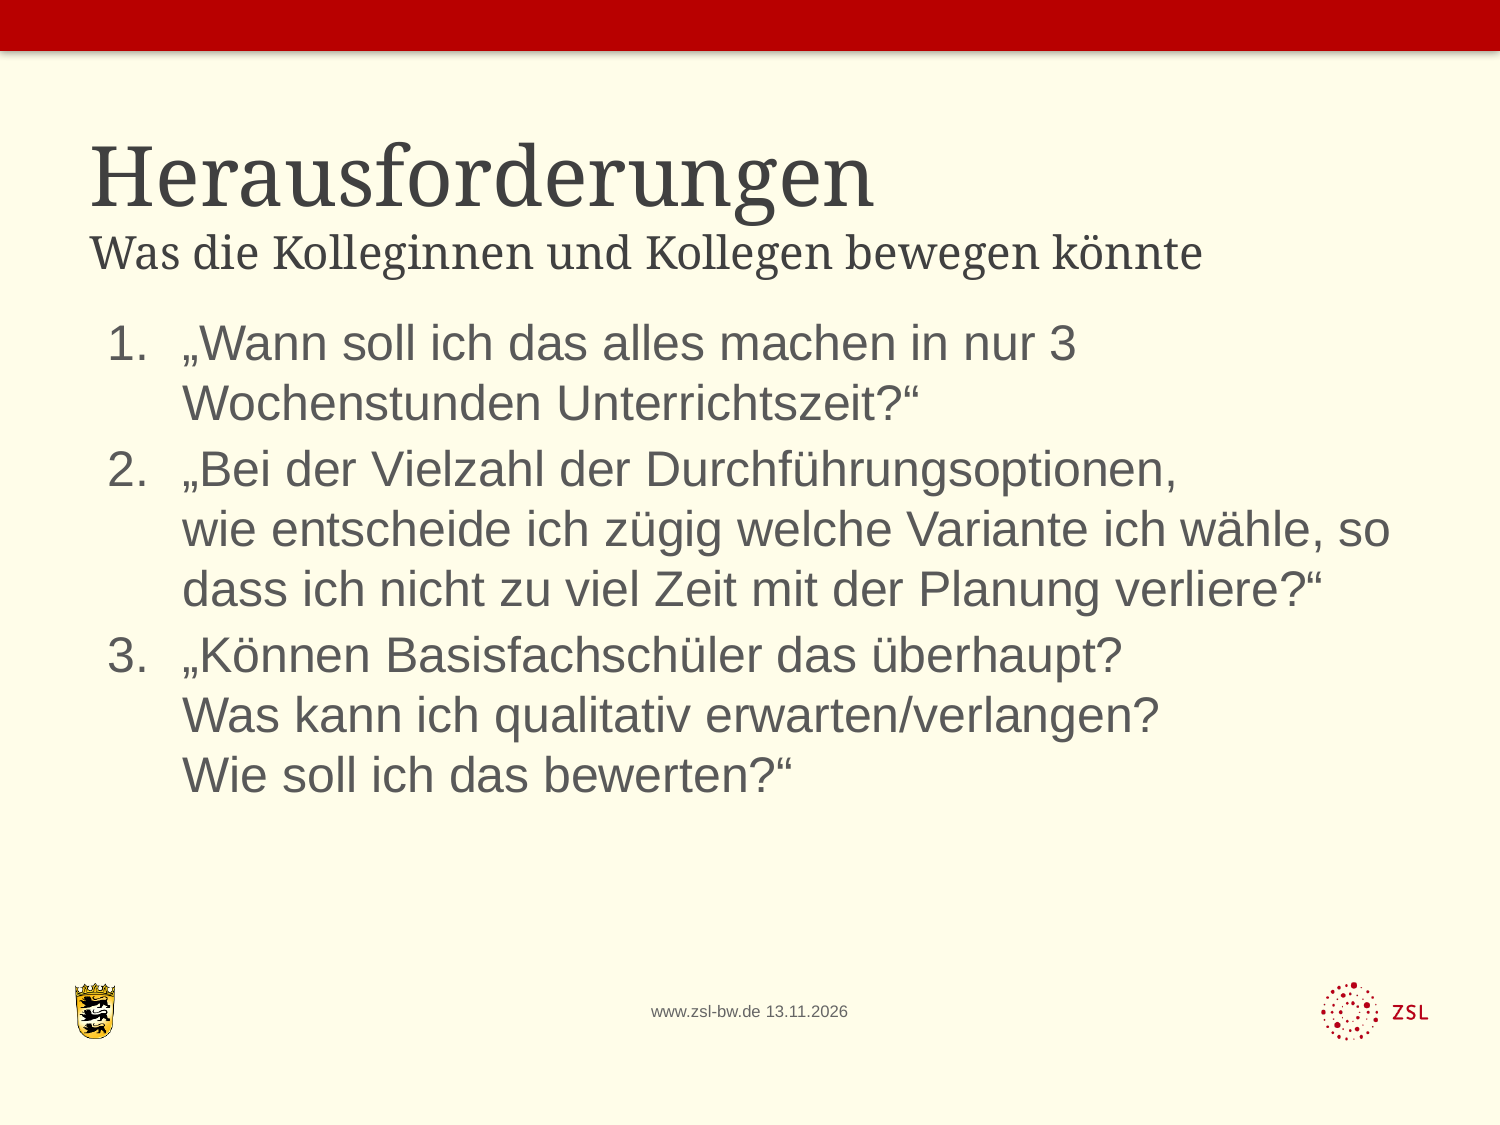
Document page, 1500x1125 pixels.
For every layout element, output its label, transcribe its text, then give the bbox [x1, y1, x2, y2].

picture [1320, 981, 1429, 1041]
title Herausforderungen Was die Kolleginnen und Kollegen bewegen könnte [75, 113, 1425, 289]
picture [73, 981, 117, 1041]
list „Wann soll ich das alles machen in nur 3 Wochenstunden Unterrichtszeit?“ „Bei der Vielzahl der Durchführungsoptionen, wie entscheide ich zügig welche Variante ich wähle, so dass ich nicht zu viel Zeit mit der Planung verliere?“ „Können Basisfachschüler das überhaupt? Was kann ich qualitativ erwarten/verlangen? Wie soll ich das bewerten?“ [75, 302, 1425, 965]
